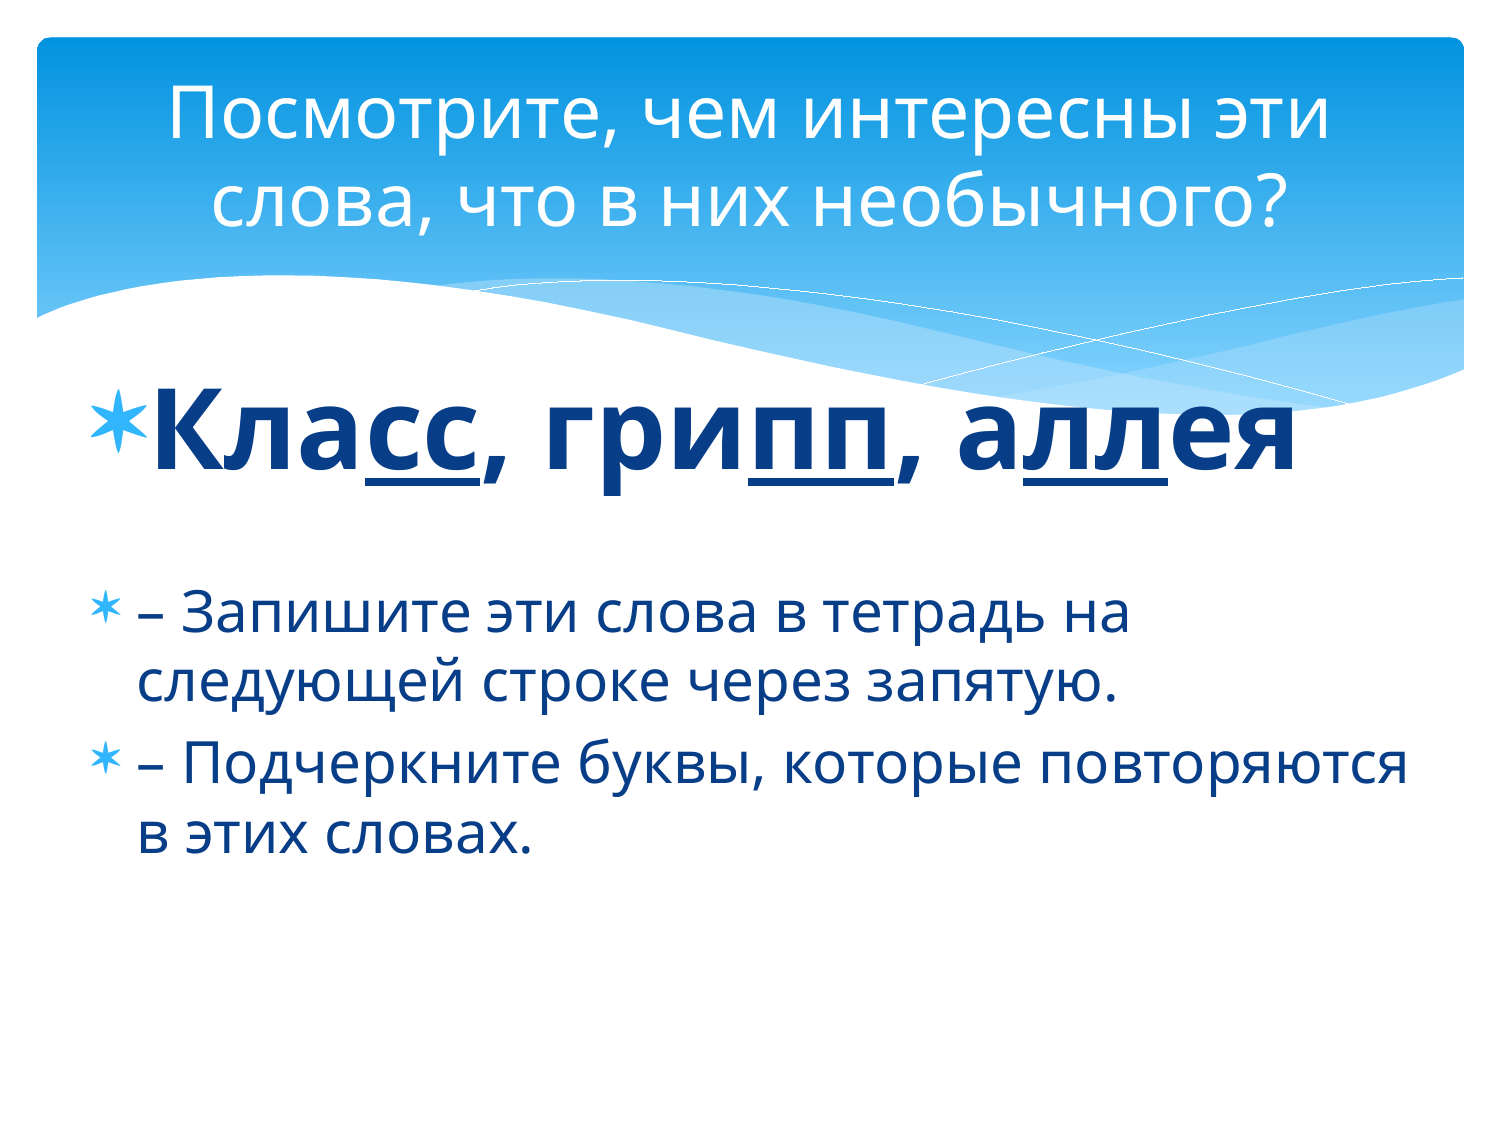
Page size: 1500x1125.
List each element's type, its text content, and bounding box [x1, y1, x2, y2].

list Класс, грипп, аллея – Запишите эти слова в тетрадь на следующей строке через запятую. – Подчеркните буквы, которые повторяются в этих словах. [76, 267, 1447, 941]
title Посмотрите, чем интересны эти слова, что в них необычного? [75, 55, 1425, 339]
